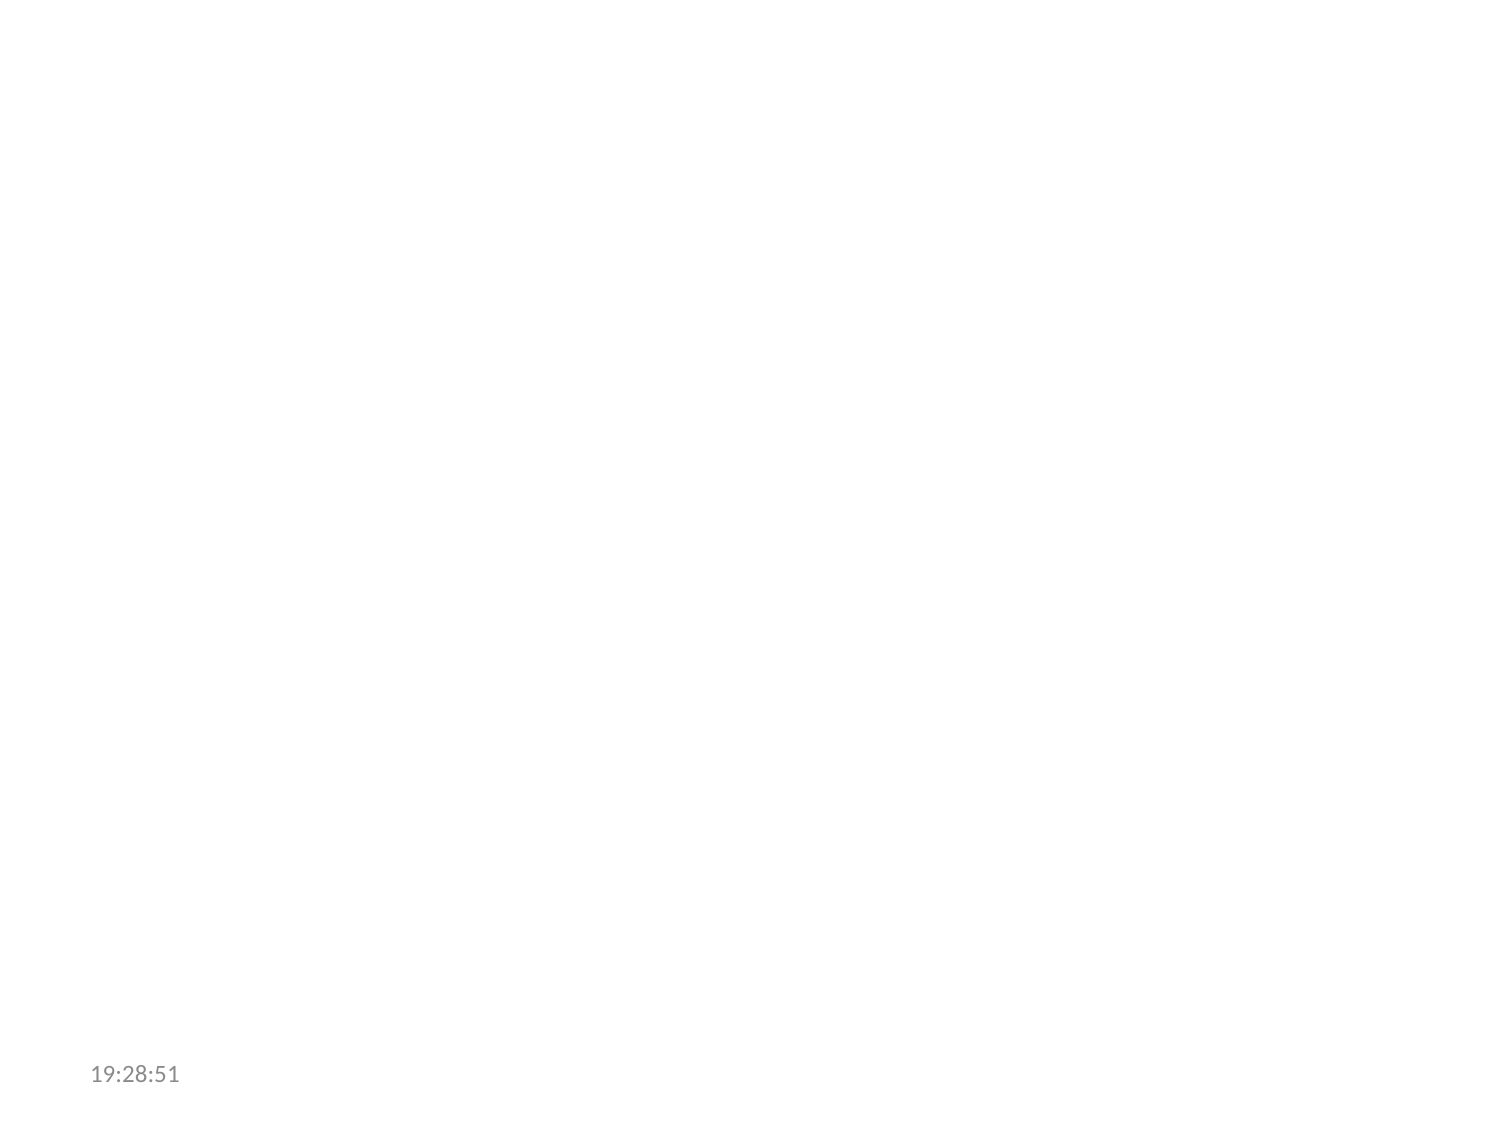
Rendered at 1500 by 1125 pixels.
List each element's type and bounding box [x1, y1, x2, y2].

slide_number [75, 1042, 425, 1103]
